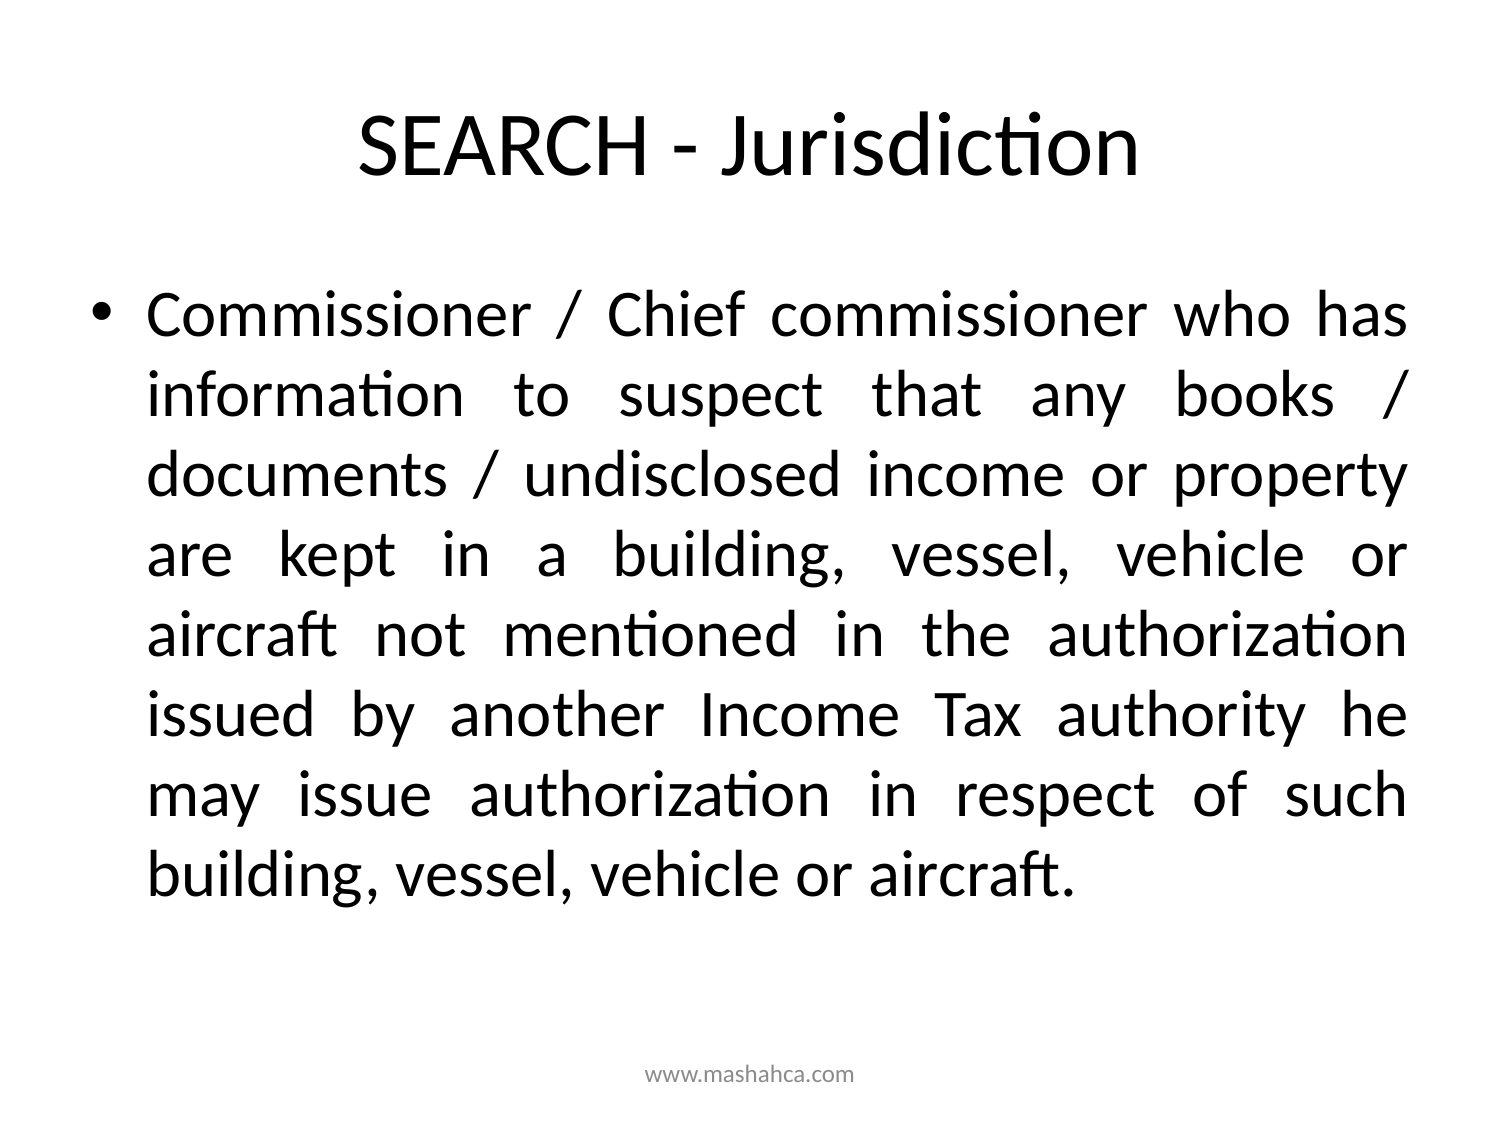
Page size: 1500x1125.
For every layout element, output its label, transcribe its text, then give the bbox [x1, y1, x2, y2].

list Commissioner / Chief commissioner who has information to suspect that any books / documents / undisclosed income or property are kept in a building, vessel, vehicle or aircraft not mentioned in the authorization issued by another Income Tax authority he may issue authorization in respect of such building, vessel, vehicle or aircraft. [75, 262, 1425, 1005]
footer www.mashahca.com [512, 1042, 988, 1103]
title SEARCH - Jurisdiction [75, 45, 1425, 233]
